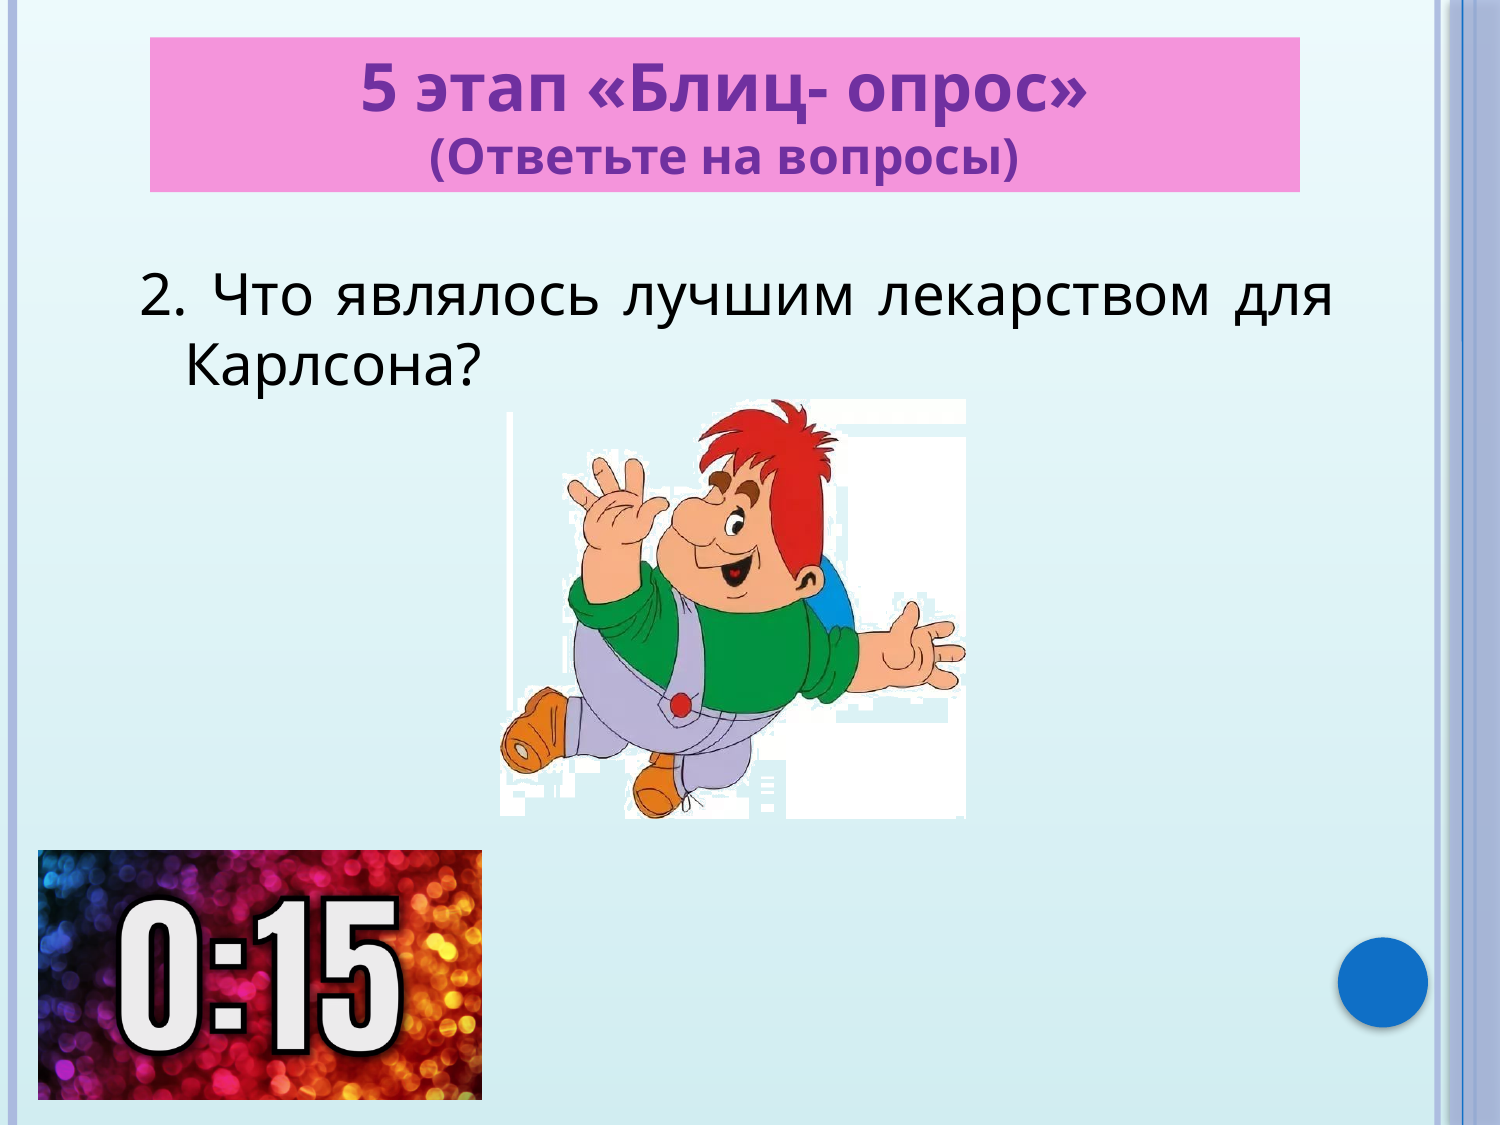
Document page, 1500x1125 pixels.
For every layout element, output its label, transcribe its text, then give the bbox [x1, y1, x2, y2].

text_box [36, 849, 483, 1101]
picture [499, 399, 966, 820]
text_box 5 этап «Блиц- опрос» (Ответьте на вопросы) [150, 37, 1300, 193]
list 2. Что являлось лучшим лекарством для Карлсона? [125, 249, 1350, 438]
